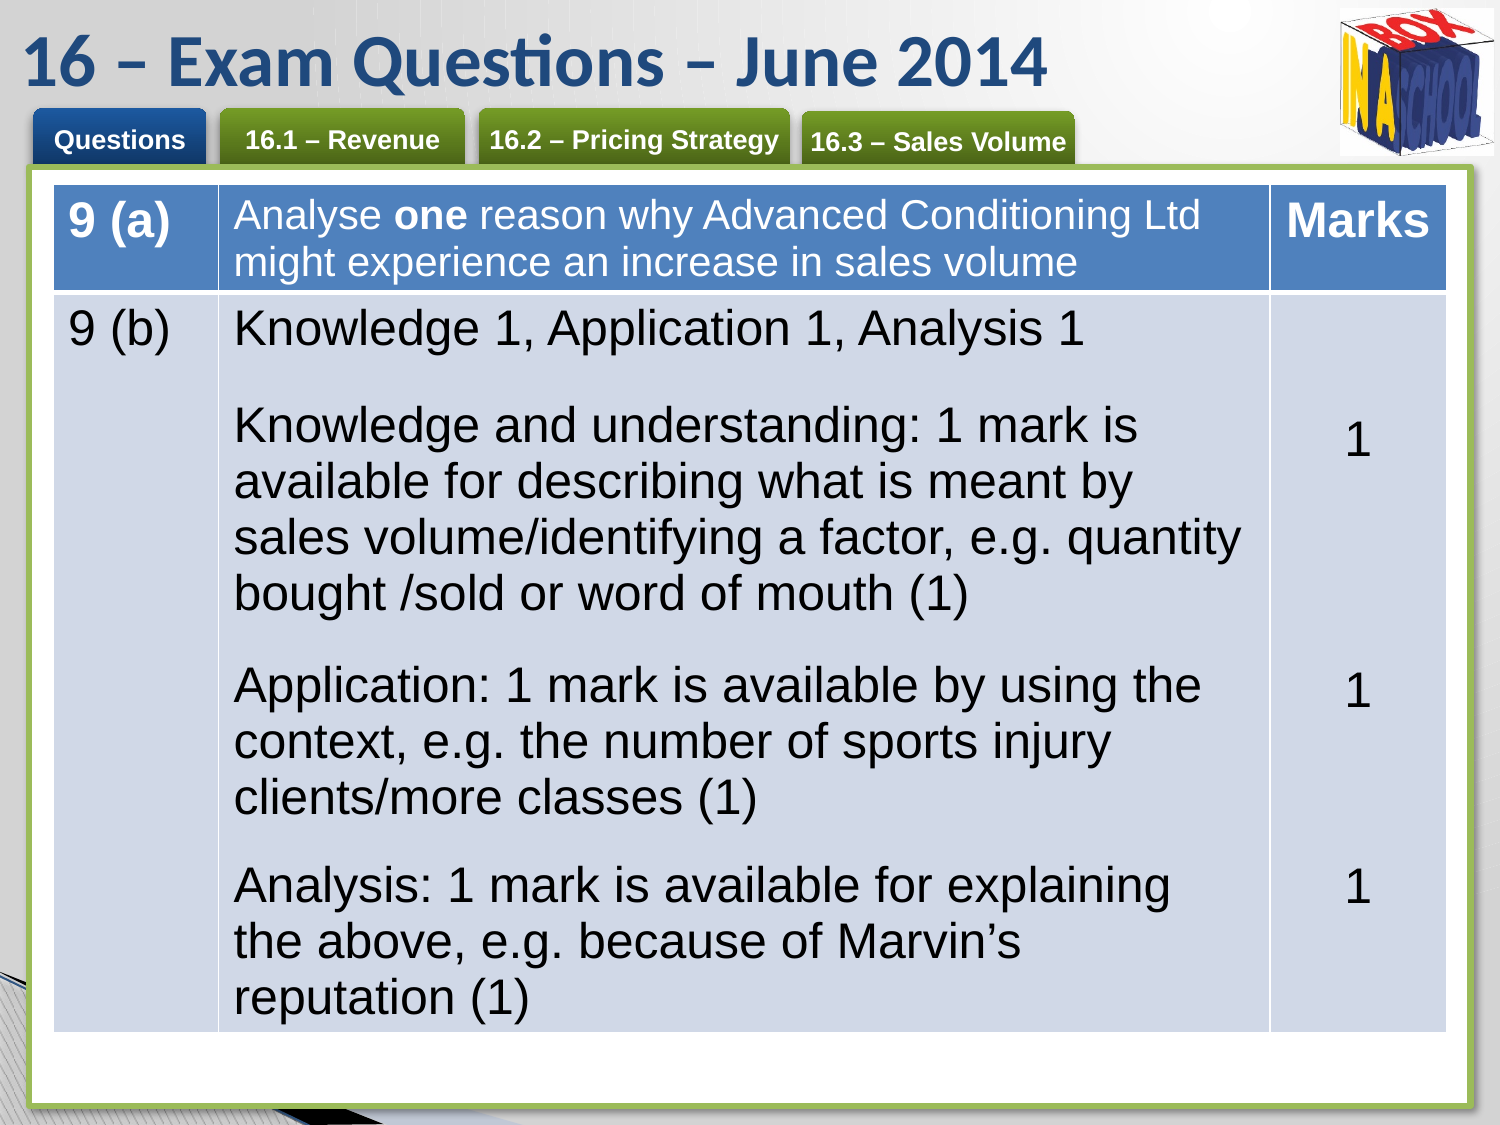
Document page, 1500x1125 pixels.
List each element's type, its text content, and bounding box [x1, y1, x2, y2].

picture [1340, 8, 1495, 156]
table_cell 1 1 1 [1271, 295, 1446, 1032]
table_header Analyse one reason why Advanced Conditioning Ltd might experience an increase in sales volume [219, 185, 1269, 290]
picture [281, 1114, 303, 1125]
table_cell 9 (b) [54, 295, 218, 1032]
table_header 9 (a) [54, 185, 218, 290]
table_cell Knowledge 1, Application 1, Analysis 1 Knowledge and understanding: 1 mark is available for describing what is meant by sales volume/identifying a factor, e.g. quantity bought /sold or word of mouth (1) Application: 1 mark is available by using the context, e.g. the number of sports injury clients/more classes (1) Analysis: 1 mark is available for explaining the above, e.g. because of Marvin’s reputation (1) [219, 295, 1269, 1032]
title 16 – Exam Questions – June 2014 [5, 11, 1270, 102]
table_header Marks [1271, 185, 1446, 290]
